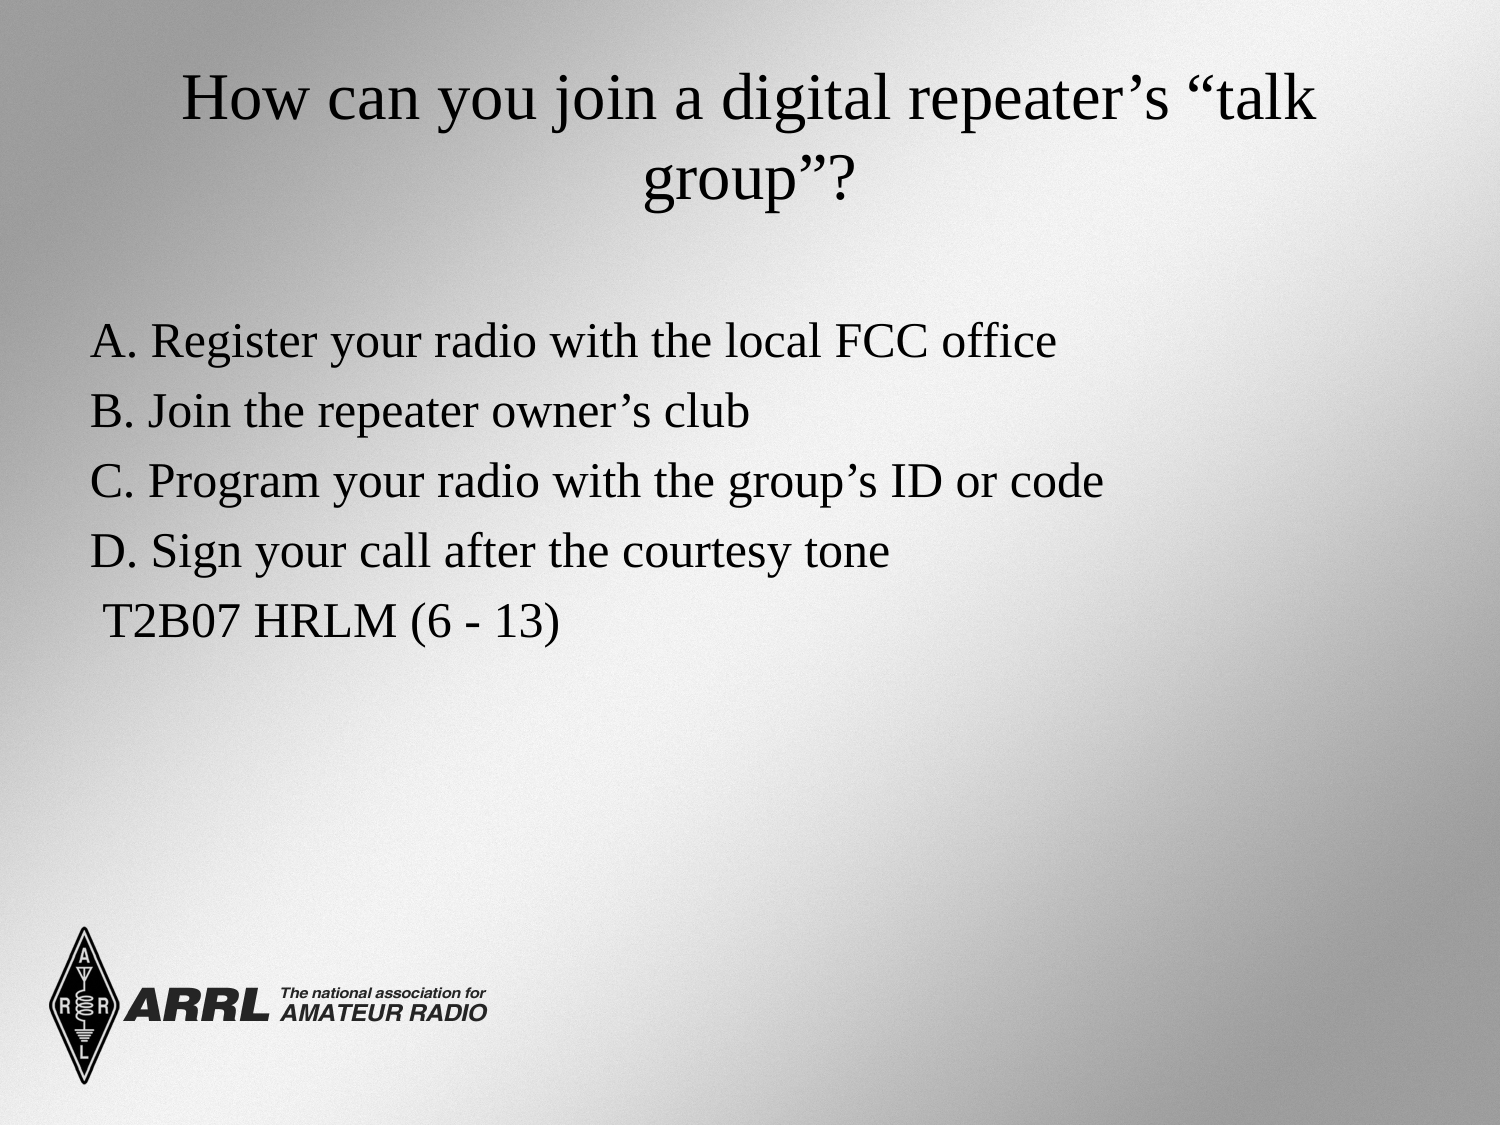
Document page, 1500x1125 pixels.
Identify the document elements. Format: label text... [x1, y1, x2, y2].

picture [0, 0, 1500, 1125]
list A. Register your radio with the local FCC office B. Join the repeater owner’s club C. Program your radio with the group’s ID or code D. Sign your call after the courtesy tone T2B07 HRLM (6 - 13) [75, 299, 1425, 1005]
title How can you join a digital repeater’s “talk group”? [75, 45, 1425, 233]
